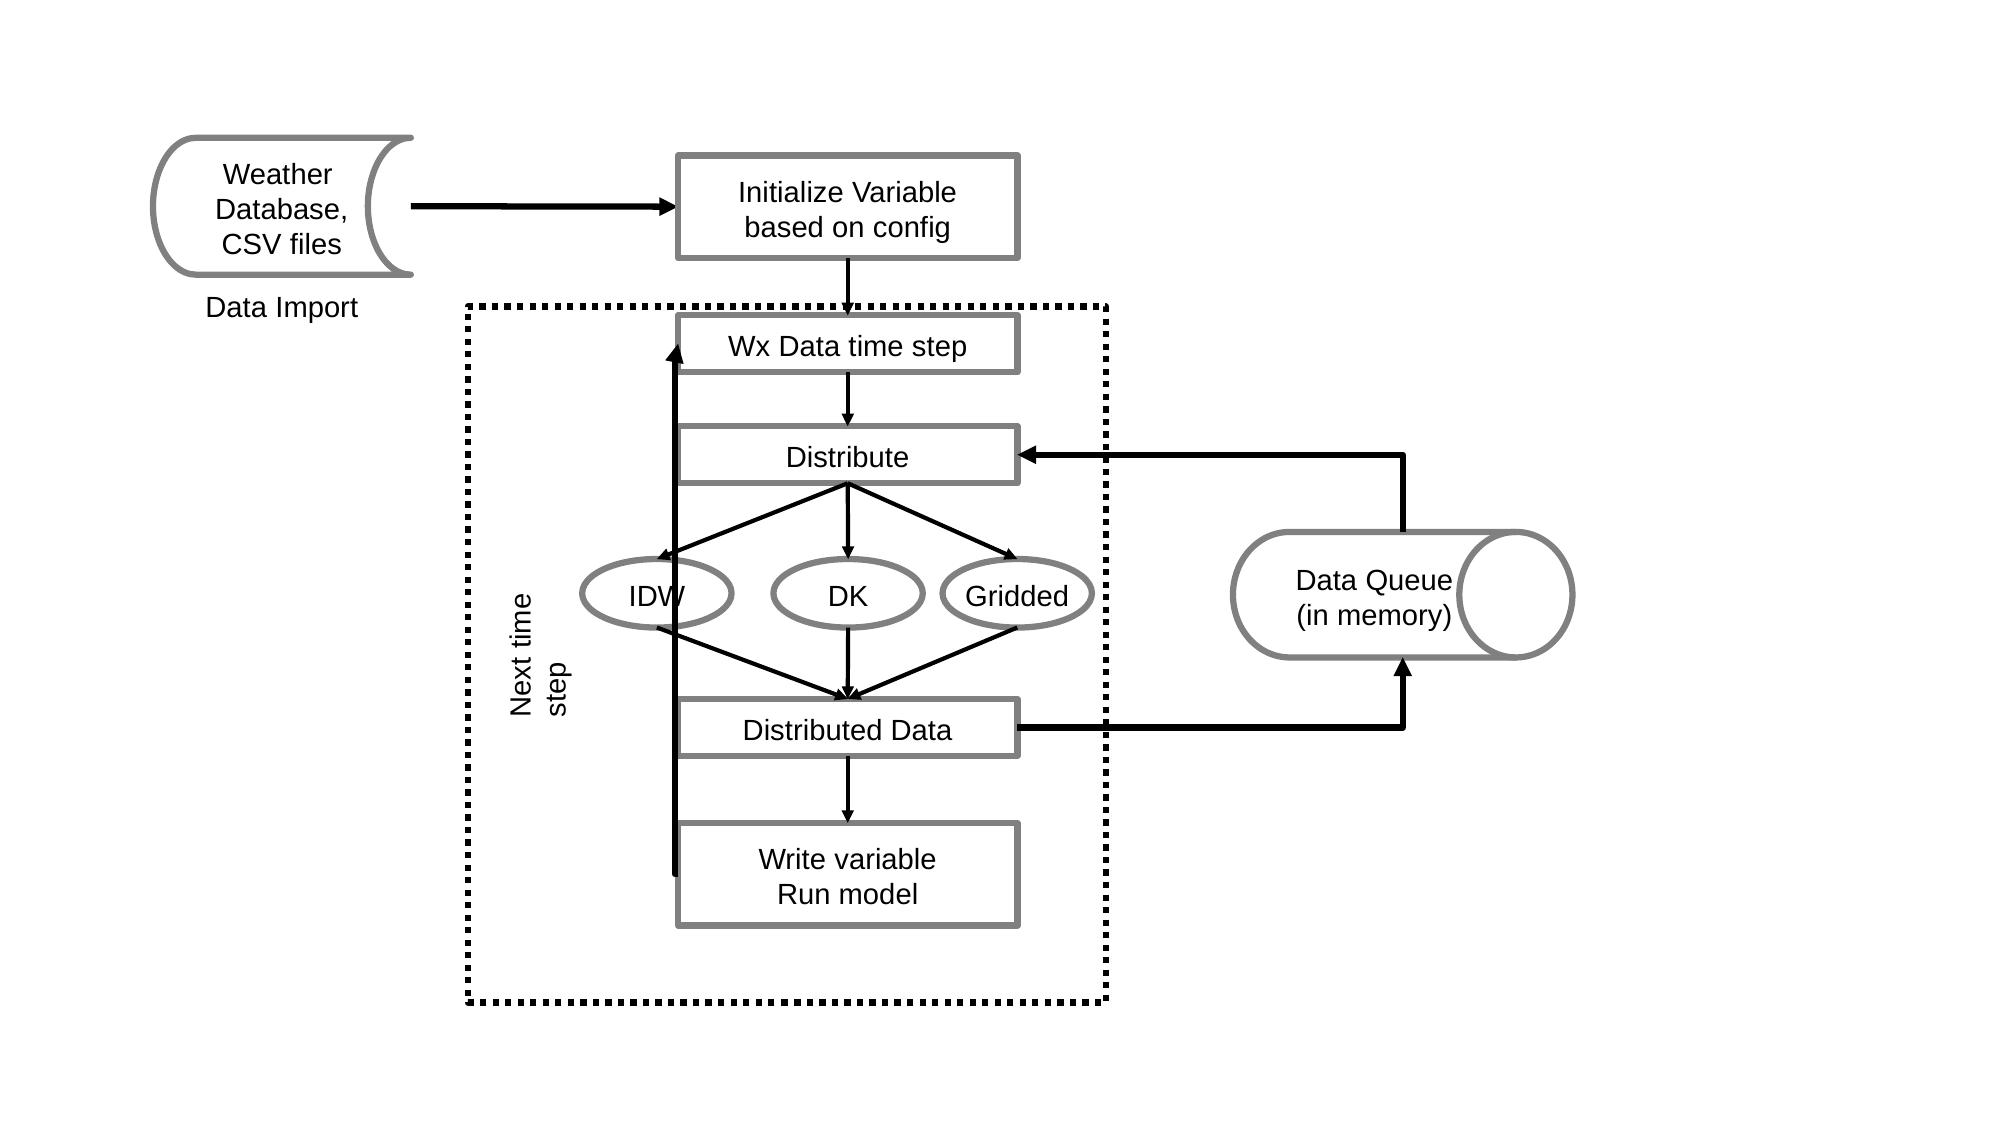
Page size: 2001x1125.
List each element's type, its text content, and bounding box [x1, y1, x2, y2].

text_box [847, 627, 1018, 699]
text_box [1171, 300, 1249, 687]
text_box [467, 306, 1106, 1003]
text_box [656, 627, 847, 699]
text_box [847, 483, 1018, 559]
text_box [656, 483, 847, 559]
text_box Initialize Variable based on config [678, 155, 1018, 259]
text_box Data Queue (in memory) [1249, 531, 1573, 658]
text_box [1017, 657, 1403, 728]
text_box Data Import [153, 277, 411, 334]
text_box Weather Database, CSV files [152, 137, 411, 275]
